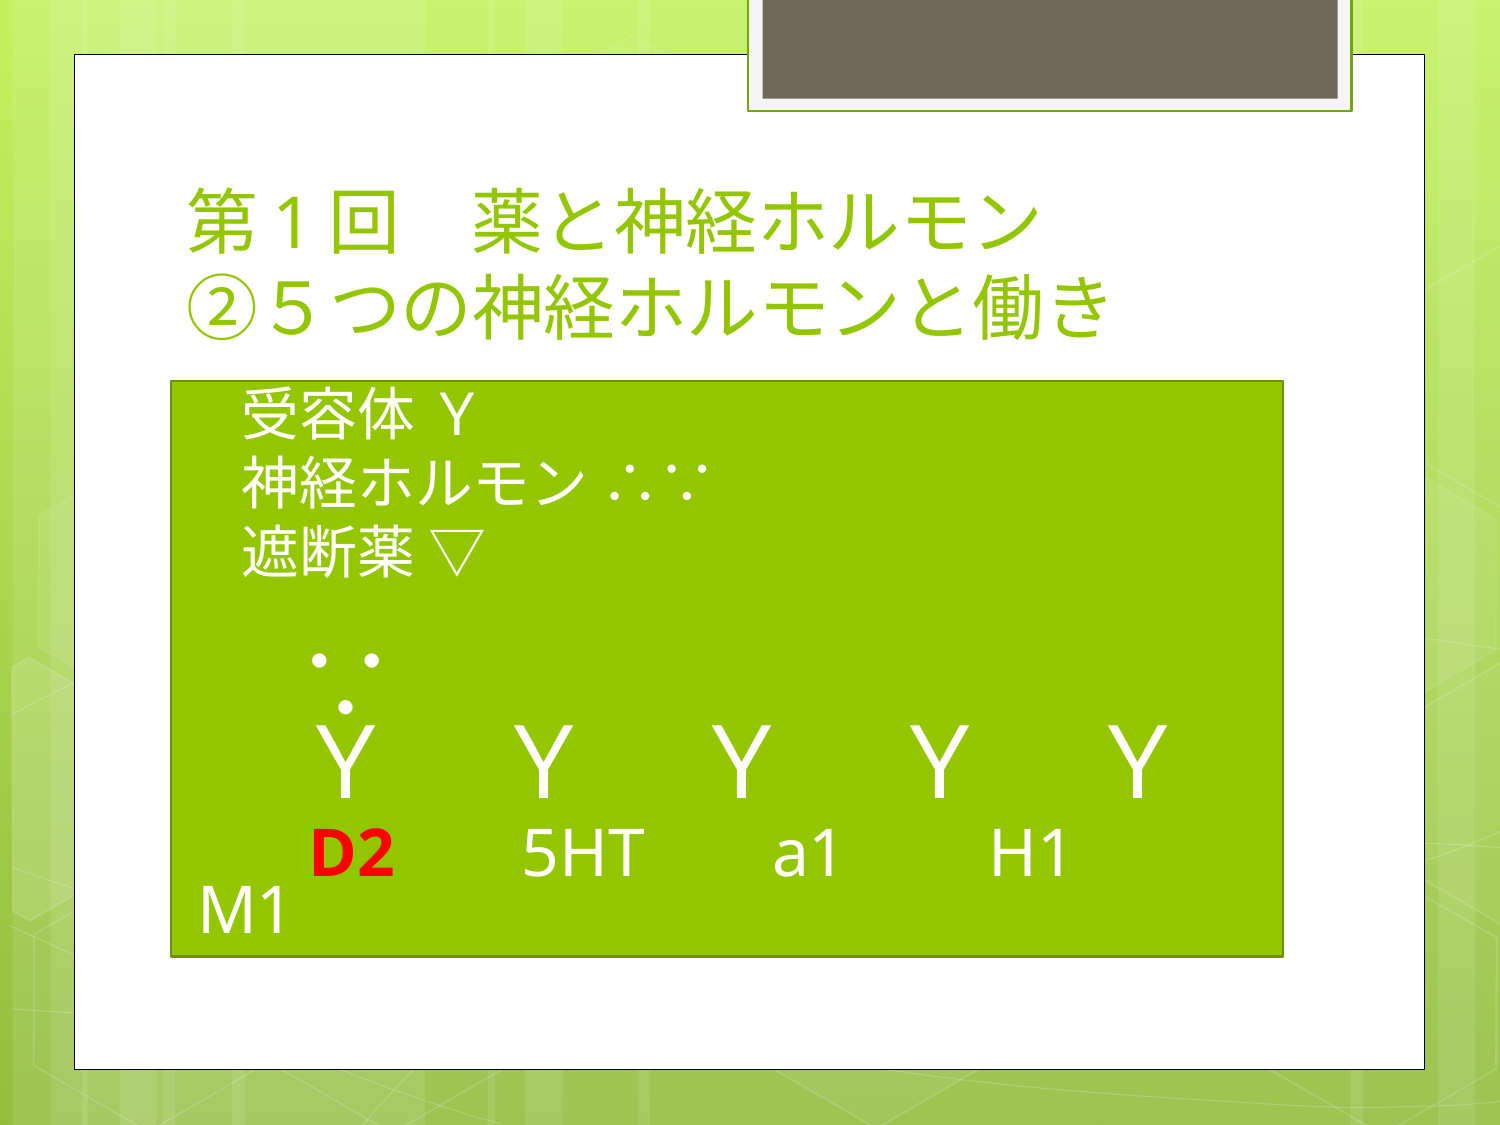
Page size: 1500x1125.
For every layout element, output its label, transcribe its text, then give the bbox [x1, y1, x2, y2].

list 受容体 Ｙ 神経ホルモン ∴∵ 遮断薬 ▽ ∵ Ｙ Ｙ Ｙ Ｙ Ｙ D2 5HT a1 H1 M1 [170, 380, 1284, 958]
title 第1回 薬と神経ホルモン ②５つの神経ホルモンと働き [171, 168, 1324, 357]
